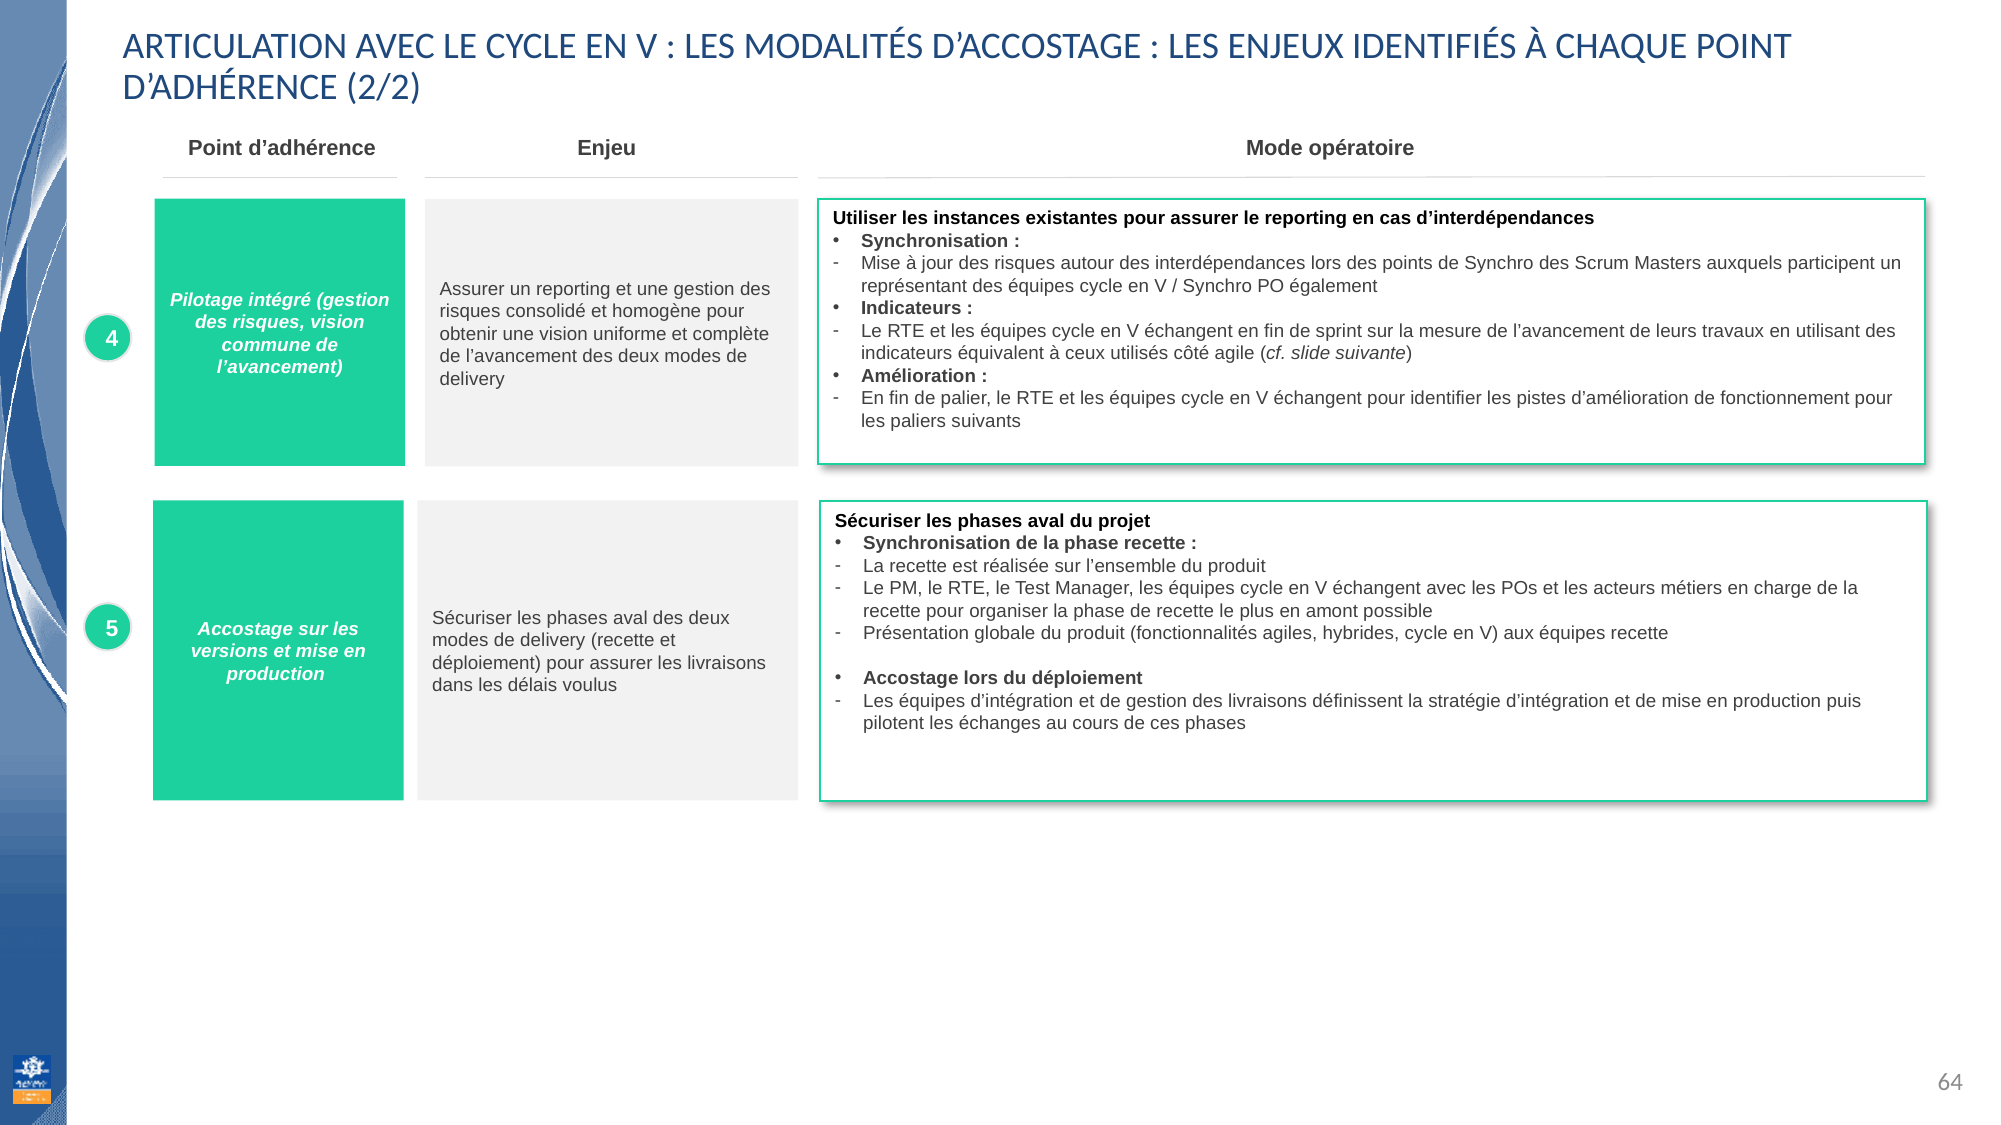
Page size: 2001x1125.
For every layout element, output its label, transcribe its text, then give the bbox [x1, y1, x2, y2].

text_box Assurer un reporting et une gestion des risques consolidé et homogène pour obtenir une vision uniforme et complète de l’avancement des deux modes de delivery [424, 199, 799, 467]
slide_number 64 [1908, 1050, 1979, 1111]
text_box Utiliser les instances existantes pour assurer le reporting en cas d’interdépendances Synchronisation : Mise à jour des risques autour des interdépendances lors des points de Synchro des Scrum Masters auxquels participent un représentant des équipes cycle en V / Synchro PO également Indicateurs : Le RTE et les équipes cycle en V échangent en fin de sprint sur la mesure de l’avancement de leurs travaux en utilisant des indicateurs équivalent à ceux utilisés côté agile (cf. slide suivante) Amélioration : En fin de palier, le RTE et les équipes cycle en V échangent pour identifier les pistes d’amélioration de fonctionnement pour les paliers suivants [818, 198, 1925, 465]
text_box 5 [84, 603, 132, 651]
picture [13, 1055, 51, 1104]
text_box Sécuriser les phases aval des deux modes de delivery (recette et déploiement) pour assurer les livraisons dans les délais voulus [417, 500, 799, 801]
text_box Sécuriser les phases aval du projet Synchronisation de la phase recette : La recette est réalisée sur l’ensemble du produit Le PM, le RTE, le Test Manager, les équipes cycle en V échangent avec les POs et les acteurs métiers en charge de la recette pour organiser la phase de recette le plus en amont possible Présentation globale du produit (fonctionnalités agiles, hybrides, cycle en V) aux équipes recette Accostage lors du déploiement Les équipes d’intégration et de gestion des livraisons définissent la stratégie d’intégration et de mise en production puis pilotent les échanges au cours de ces phases [820, 501, 1927, 802]
text_box Point d’adhérence [173, 125, 391, 167]
text_box 4 [84, 314, 132, 362]
text_box Mode opératoire [1126, 125, 1534, 167]
text_box Accostage sur les versions et mise en production [153, 500, 404, 801]
text_box Pilotage intégré (gestion des risques, vision commune de l’avancement) [154, 198, 406, 466]
text_box Enjeu [420, 125, 794, 167]
text_box Articulation avec le cycle en V : Les modalités d’accostage : Les enjeux identifiés à chaque point d’adhérence (2/2) [107, 19, 1960, 114]
